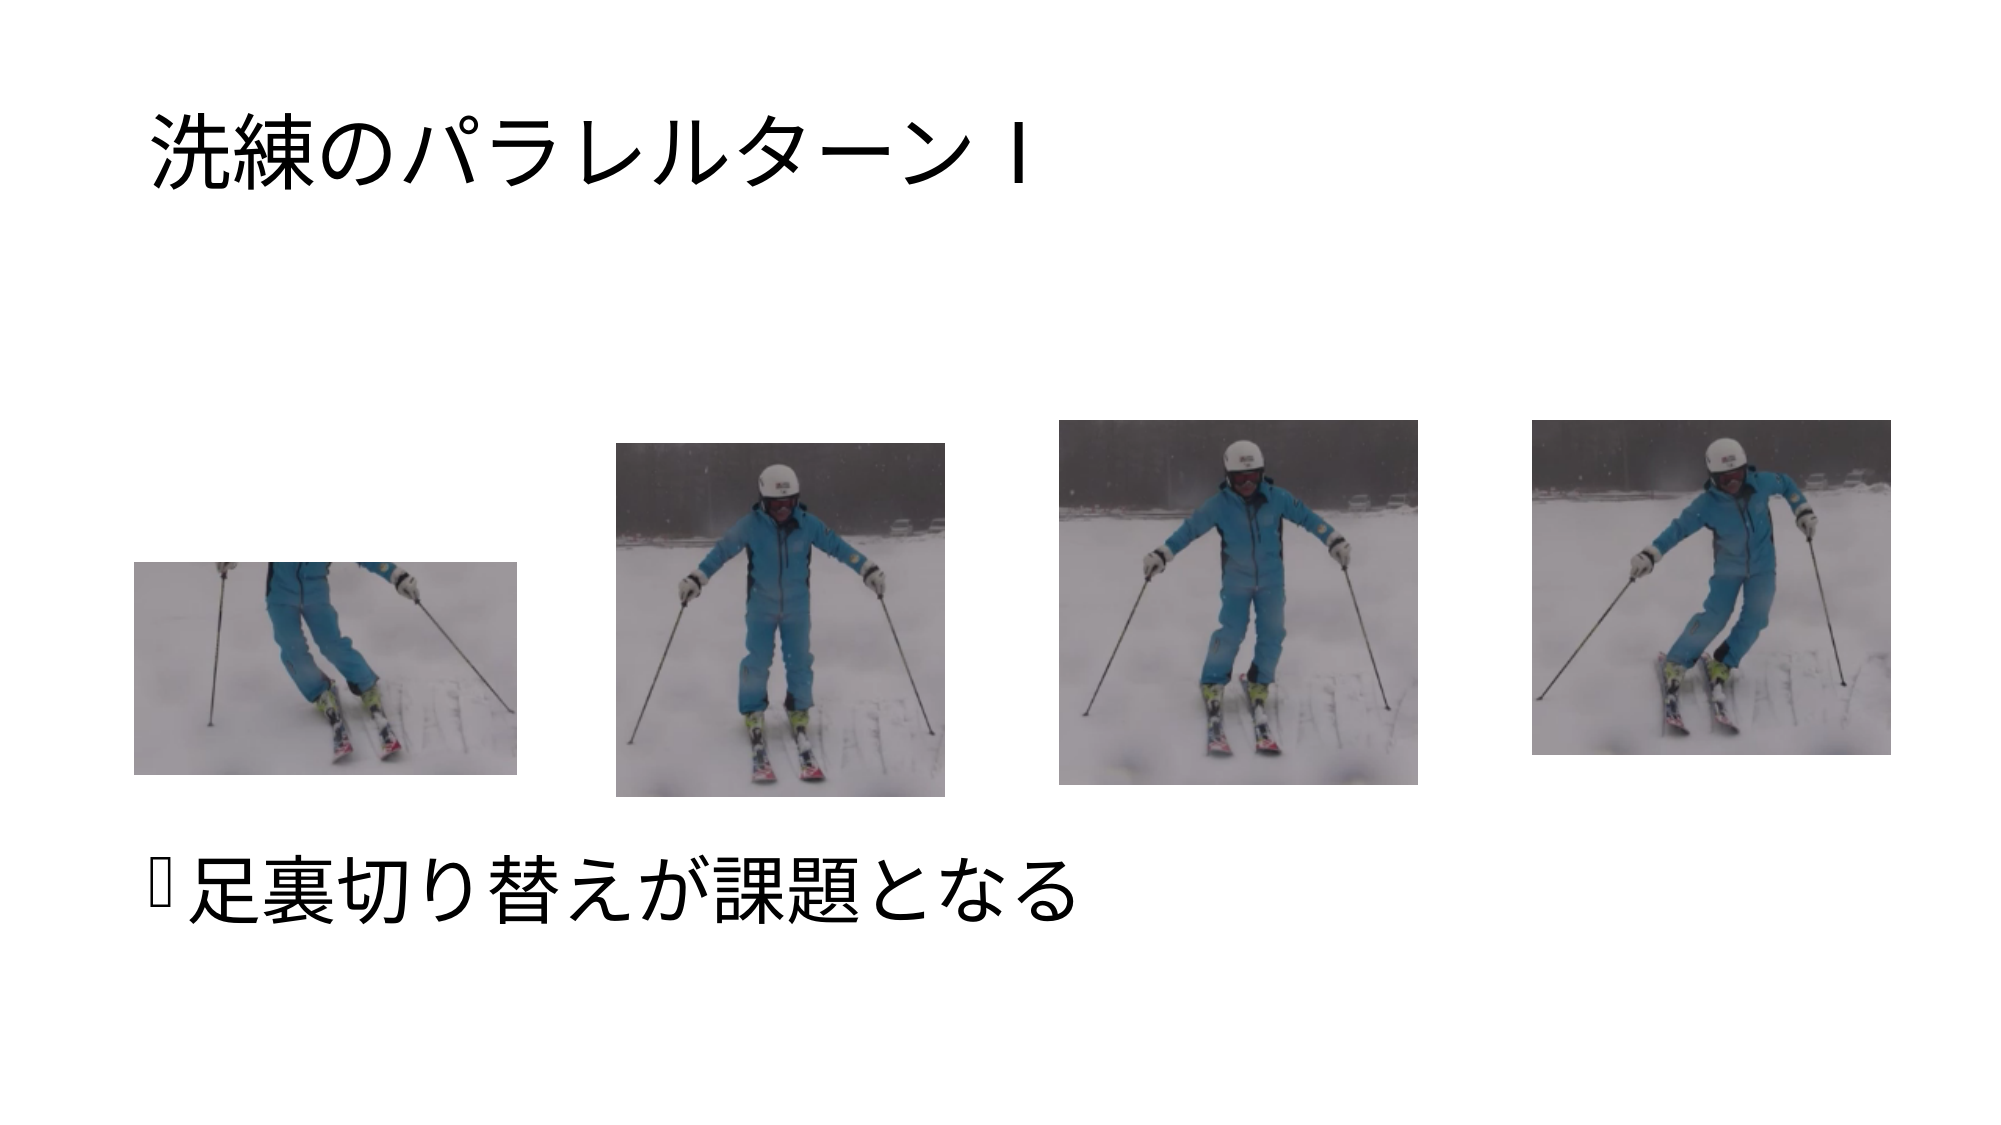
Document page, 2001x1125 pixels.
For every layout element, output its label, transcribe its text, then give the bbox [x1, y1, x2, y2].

picture [616, 443, 945, 797]
picture [134, 562, 517, 776]
picture [1059, 420, 1418, 785]
title 洗練のパラレルターンⅠ [134, 45, 1937, 267]
list 足裏切り替えが課題となる [134, 328, 1891, 1062]
picture [1532, 420, 1891, 755]
